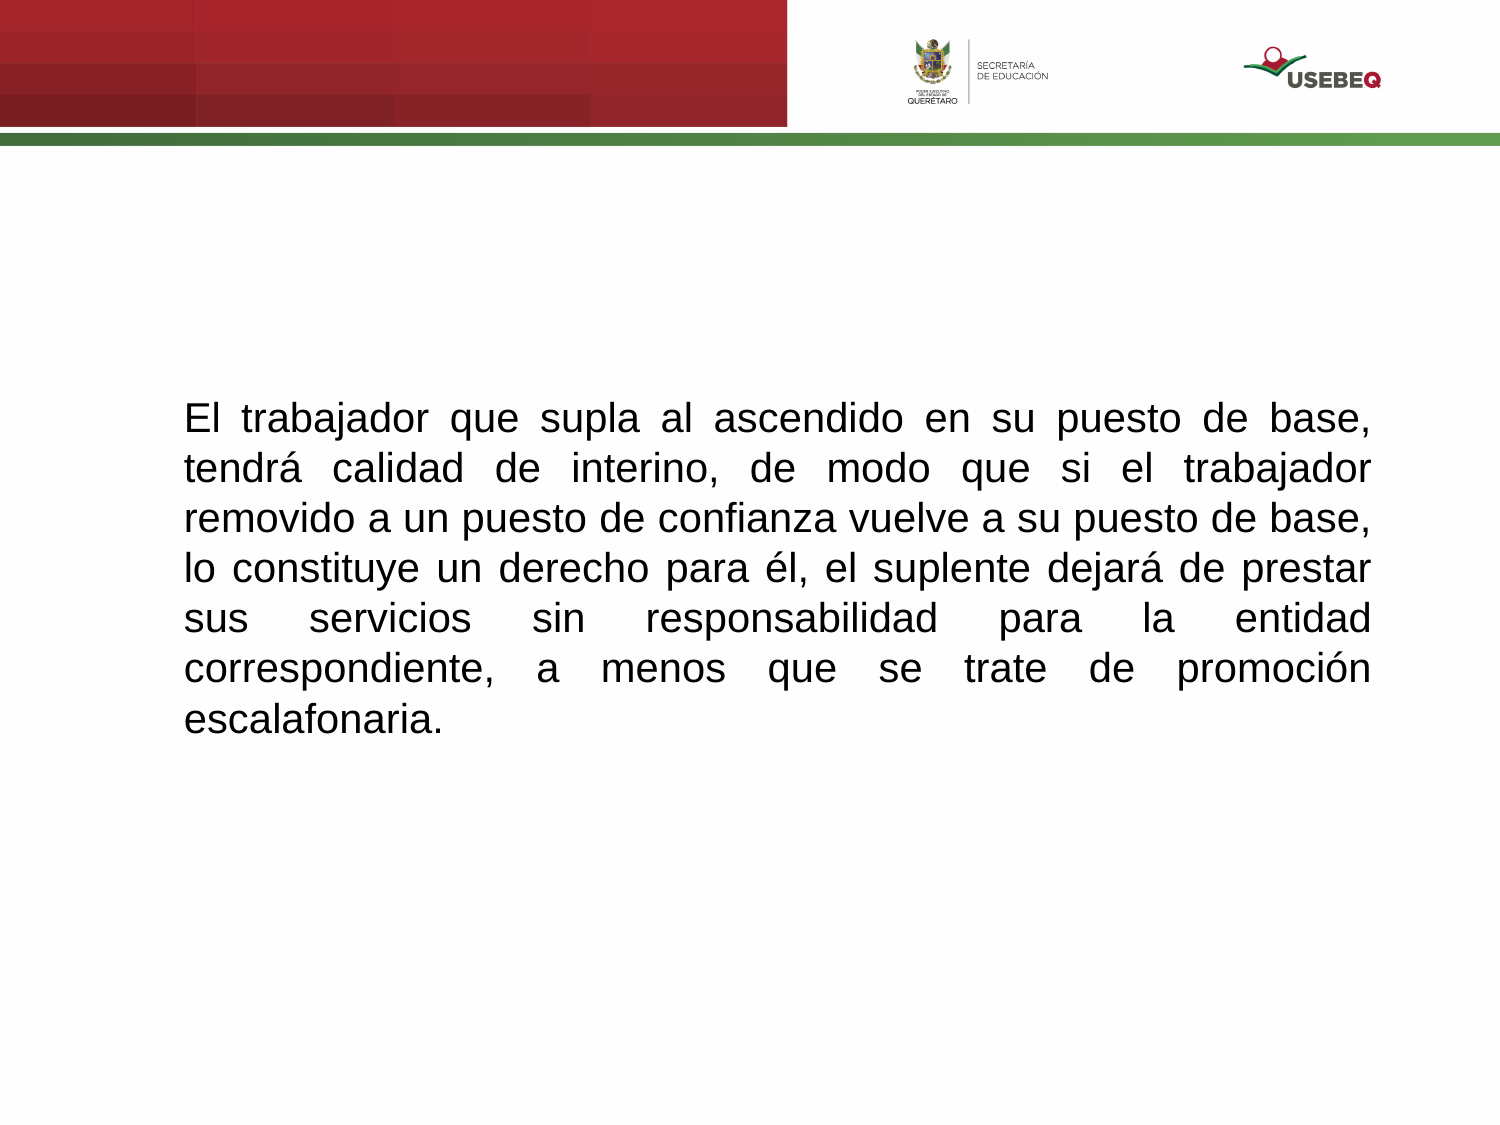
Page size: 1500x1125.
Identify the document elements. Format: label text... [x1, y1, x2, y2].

list El trabajador que supla al ascendido en su puesto de base, tendrá calidad de interino, de modo que si el trabajador removido a un puesto de confianza vuelve a su puesto de base, lo constituye un derecho para él, el suplente dejará de prestar sus servicios sin responsabilidad para la entidad correspondiente, a menos que se trate de promoción escalafonaria. [112, 208, 1388, 1063]
picture [0, 0, 1500, 1125]
